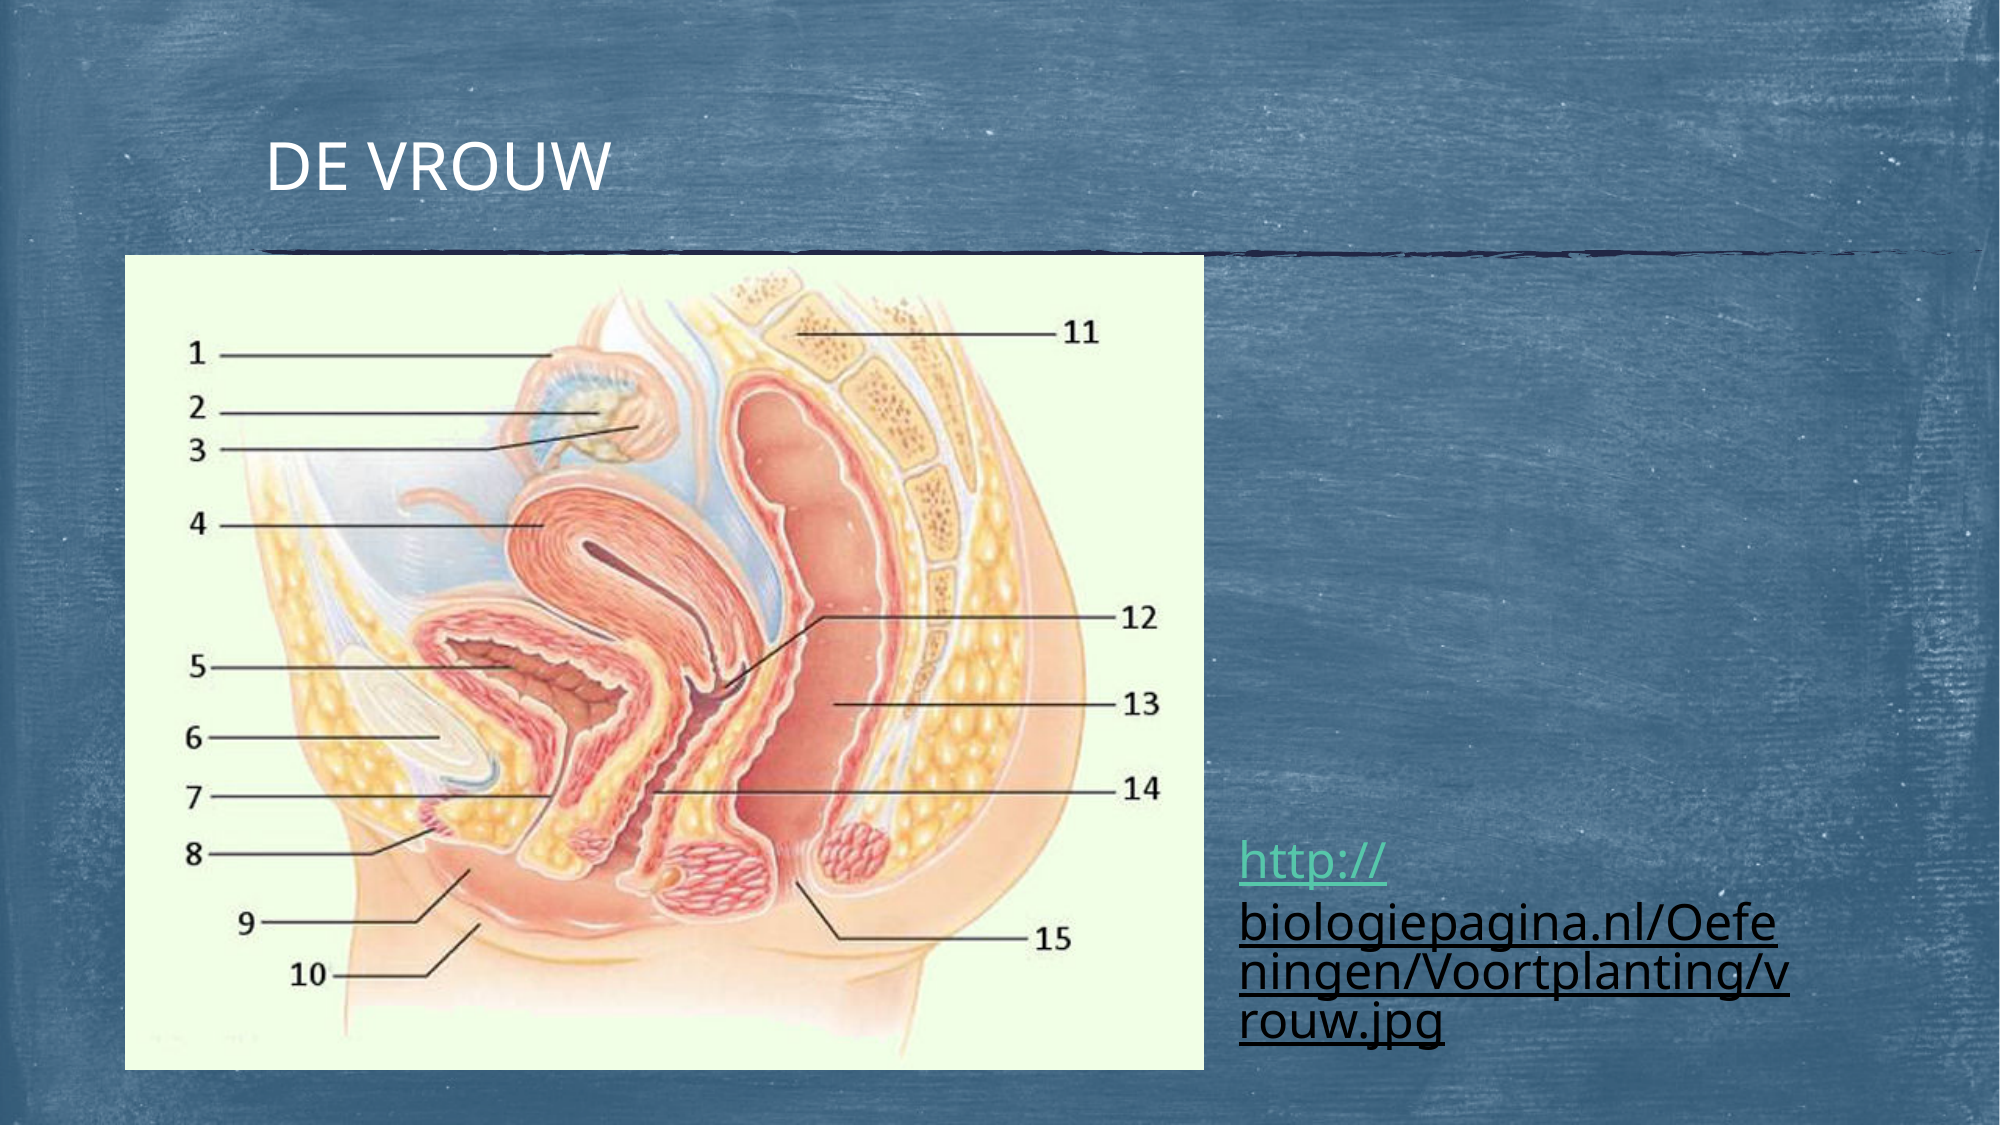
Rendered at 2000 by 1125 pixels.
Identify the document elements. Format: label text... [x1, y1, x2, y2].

text_box http://biologiepagina.nl/Oefeningen/Voortplanting/vrouw.jpg [1224, 822, 1815, 1014]
title DE VROUW [249, 45, 1750, 213]
picture [125, 255, 1204, 1070]
